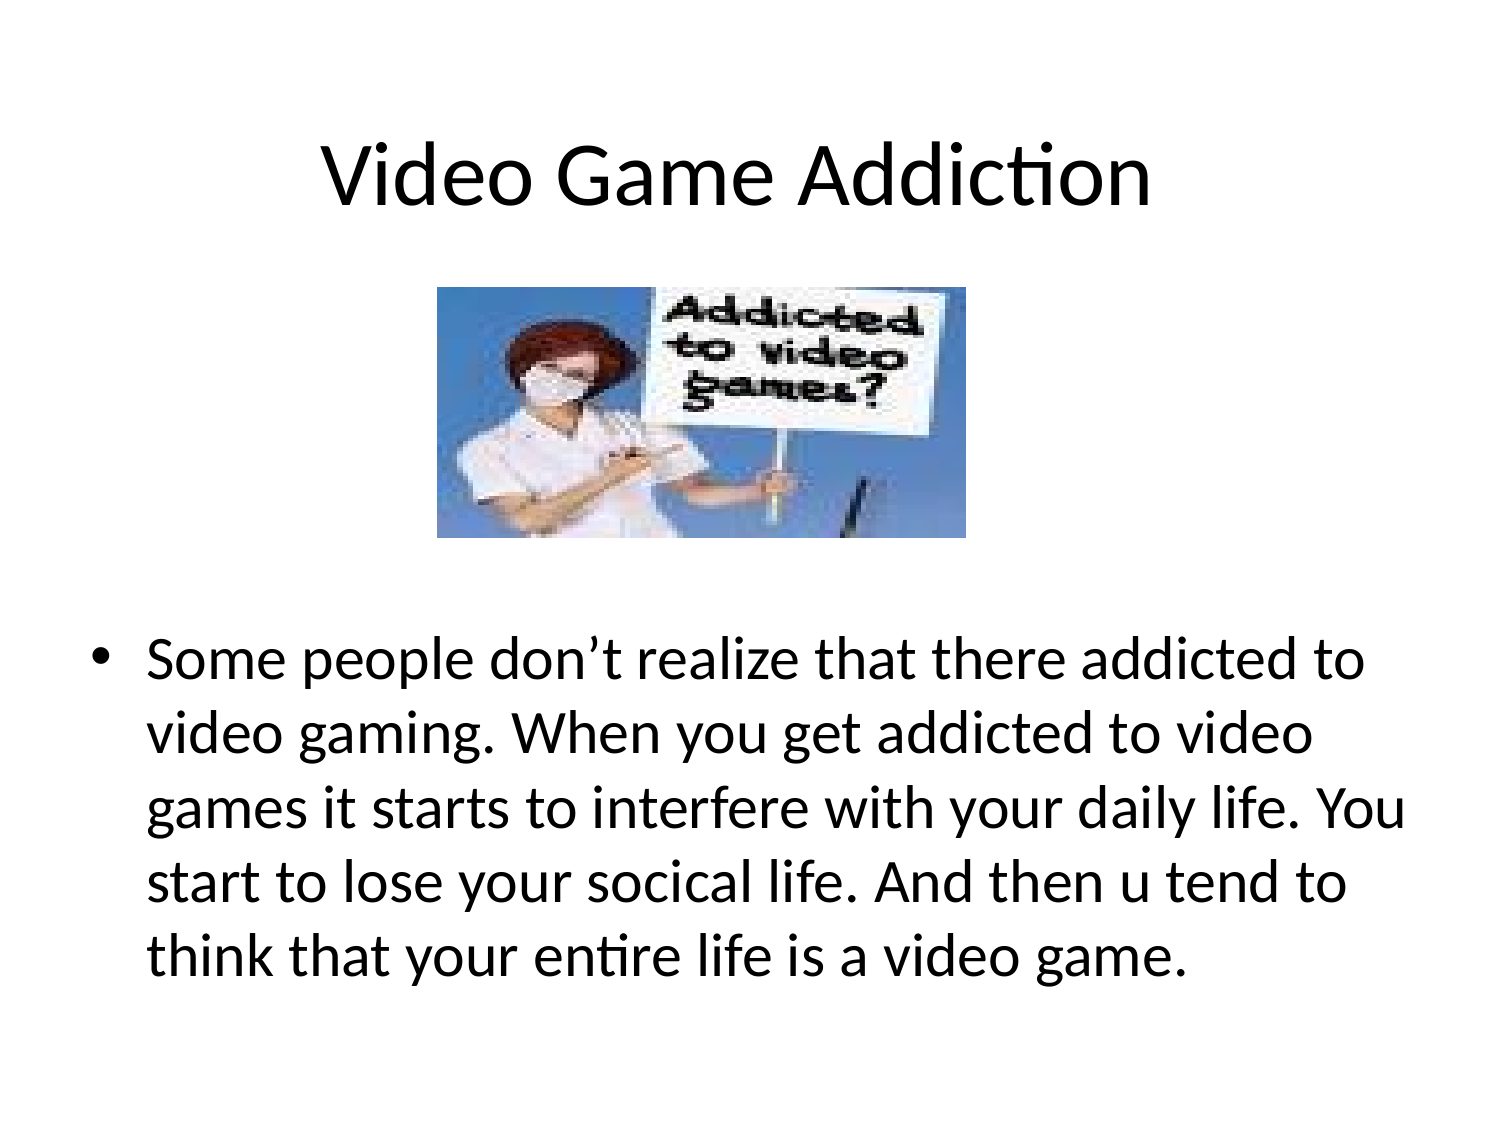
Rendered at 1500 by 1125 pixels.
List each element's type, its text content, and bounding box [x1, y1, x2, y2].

list Some people don’t realize that there addicted to video gaming. When you get addicted to video games it starts to interfere with your daily life. You start to lose your socical life. And then u tend to think that your entire life is a video game. [75, 262, 1425, 1005]
picture [437, 287, 967, 538]
title Video Game Addiction [125, 75, 1350, 262]
